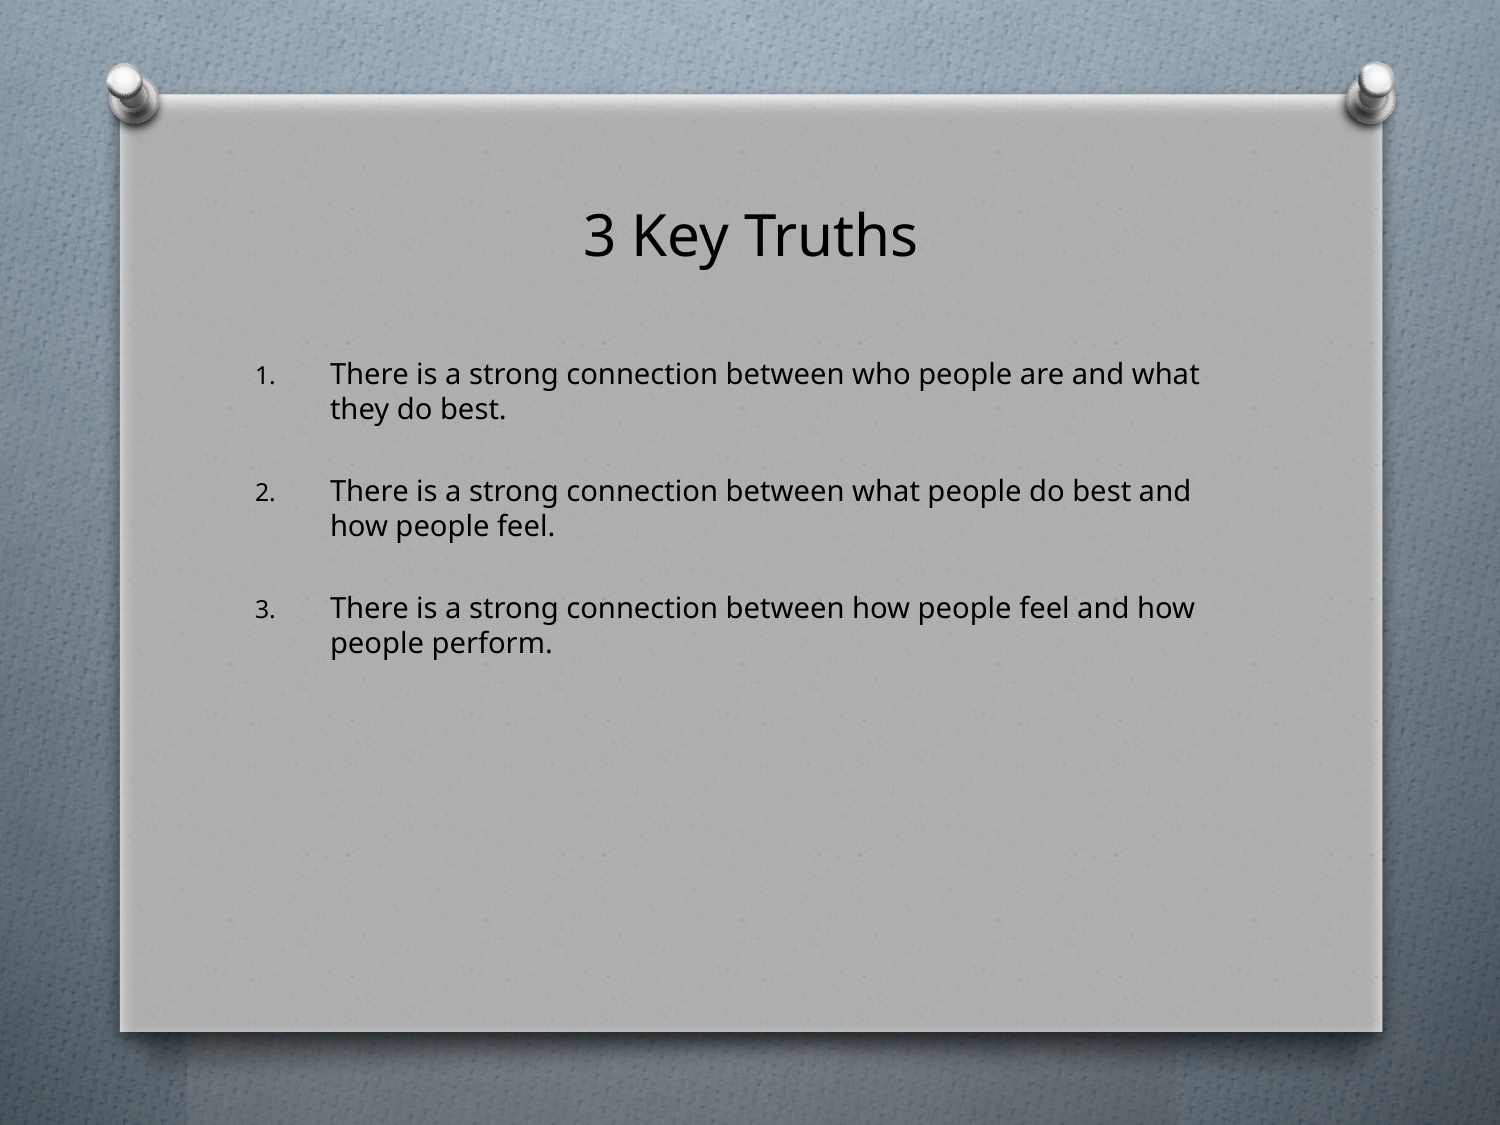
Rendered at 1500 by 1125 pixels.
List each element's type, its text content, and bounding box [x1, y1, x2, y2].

picture [75, 29, 198, 153]
picture [1317, 35, 1439, 156]
list There is a strong connection between who people are and what they do best. There is a strong connection between what people do best and how people feel. There is a strong connection between how people feel and how people perform. [240, 347, 1257, 939]
title 3 Key Truths [179, 134, 1323, 332]
